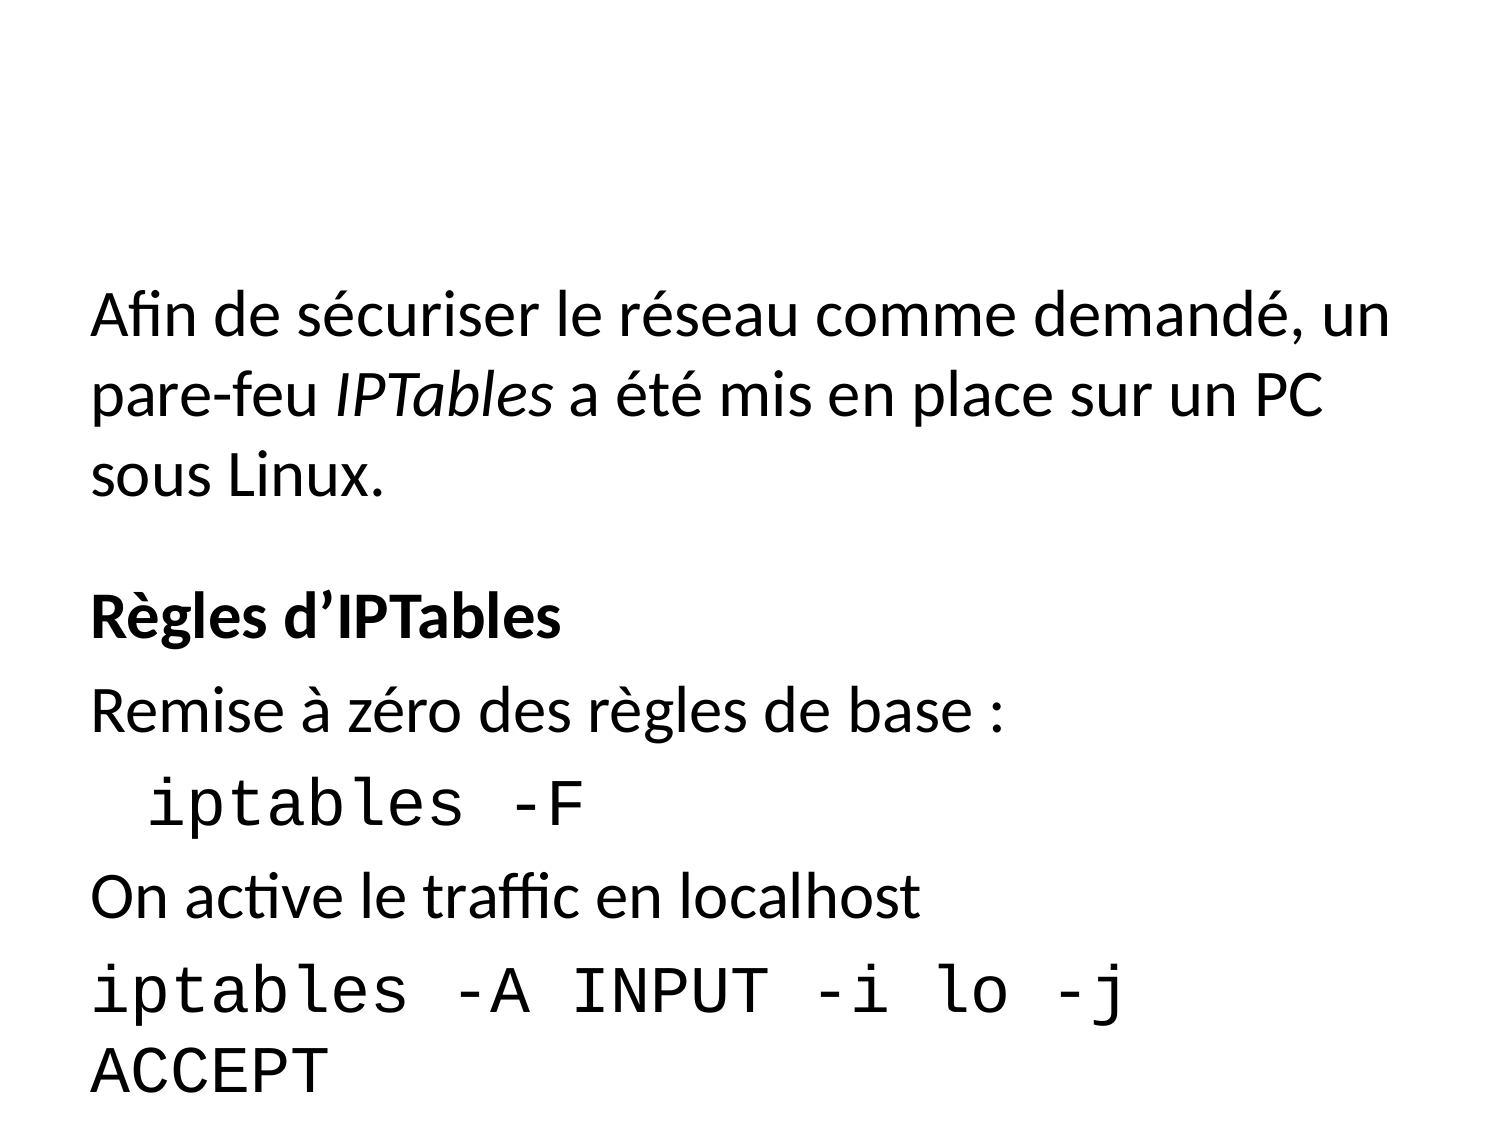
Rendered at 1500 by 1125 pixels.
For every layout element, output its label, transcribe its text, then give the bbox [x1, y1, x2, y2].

list Afin de sécuriser le réseau comme demandé, un pare-feu IPTables a été mis en place sur un PC sous Linux. Règles d’IPTables Remise à zéro des règles de base : iptables -F On active le traffic en localhost iptables -A INPUT -i lo -j ACCEPT // -A --> pour préciser la chain // -i --> -i pour préciser l'interface // lo --> interface utilisé pour les communcation hote local Activation connexion HTTP/SSH/HTTPS iptables -A INPUT -p tcp --dport 22 -j ACCEPT // 22 pour le port SSH iptables -A INPUT -p tcp --dport 80 -j ACCEPT // 80 pour le port HTTP iptables -A INPUT -p tcp --dport 443 -j ACCEPT // 443 pour le port HTTPS // -p --> préciser le protocole // -dport --> préciser le port concerné Activation connexion DNS iptables -t filter -A INPUT -p tcp --dport 53 -j ACCEPT iptables -t filter -A OUTPUT -p tcp --dport 53 -j ACCEPT iptables -t filter -A OUTPUT -p udp --dport 53 -j ACCEPT iptables -t filter -A INPUT -p udp --dport 53 -j ACCEPT Activation pour serveur mail: iptables -t filter -A INPUT -p tcp --dport 25 -j ACCEPT iptables -t filter -A OUTPUT -p tcp --dport 25 -j ACCEPT // 25 --> port 25 utilisé pour SMTP(envoie e-mail) ---- iptables -t filter -A INPUT -p tcp --dport 110 -j ACCEPT iptables -t filter -A OUTPUT -p tcp --dport 110 -j ACCEPT // 110 --> port 110 utilisé pour POP3(reception d-email) ----- iptables -t filter -A INPUT -p tcp --dport 143 -j ACCEPT iptables -t filter -A OUTPUT -p tcp --dport 143 -j ACCEPT // 143 --> port 143 utilisé pour IMAP( stockage des e-mail) Autorisation PING : iptables -t filter -A INPUT -p icmp -j ACCEPT iptables -t filter -A OUTPUT -p icmp -j ACCEPT // icmp --> protocole de ping // - t filter --> table filter qui consiste a indiquer les régles des paquets,port,protocole. Refuser tout les autres trafics sauf ceux autorisé : /!\ Attention: Cette commande est à appliquer en dernière régle sinon blocage de tout le reste./!\ iptables -A INPUT -j DROP Cependant, ce pare-feu n’est pas intégré au réseau suite à notre choix de ne pas intégrer de “DMZ”. Notre solution de subtitution sont les “ACL”. [75, 262, 1425, 1005]
